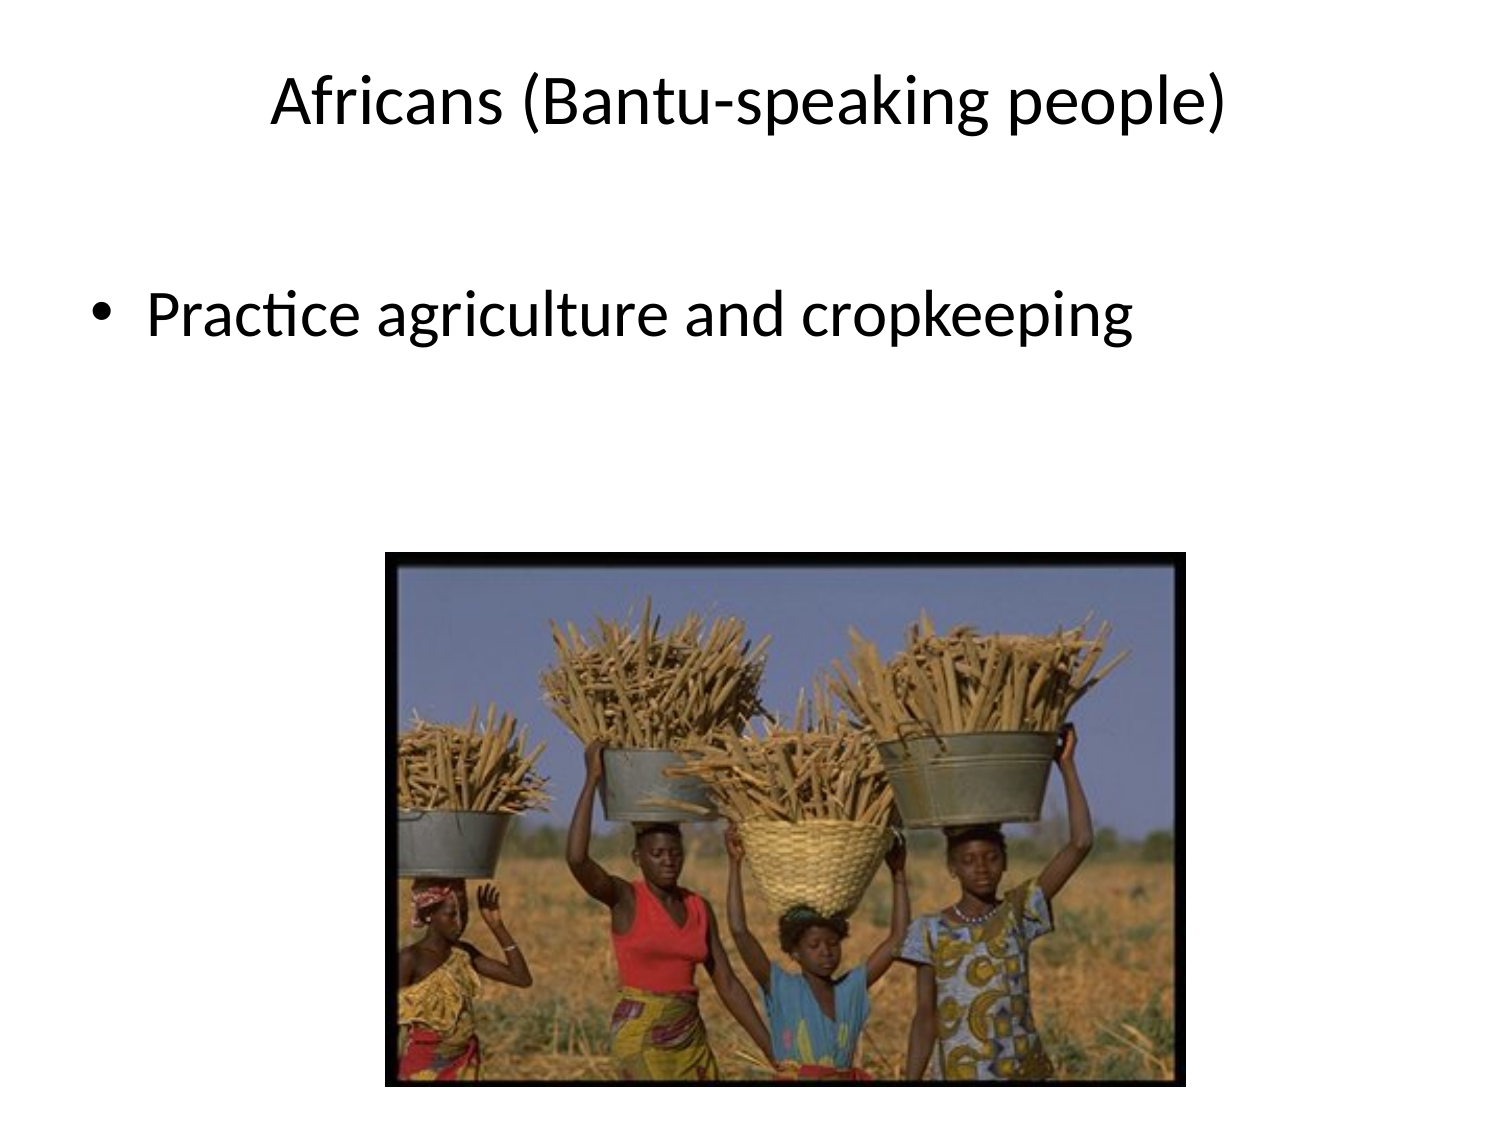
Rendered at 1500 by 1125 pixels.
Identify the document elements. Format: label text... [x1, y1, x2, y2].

title Africans (Bantu-speaking people) [75, 45, 1425, 233]
list Practice agriculture and cropkeeping [75, 262, 1425, 1005]
picture [385, 552, 1187, 1087]
